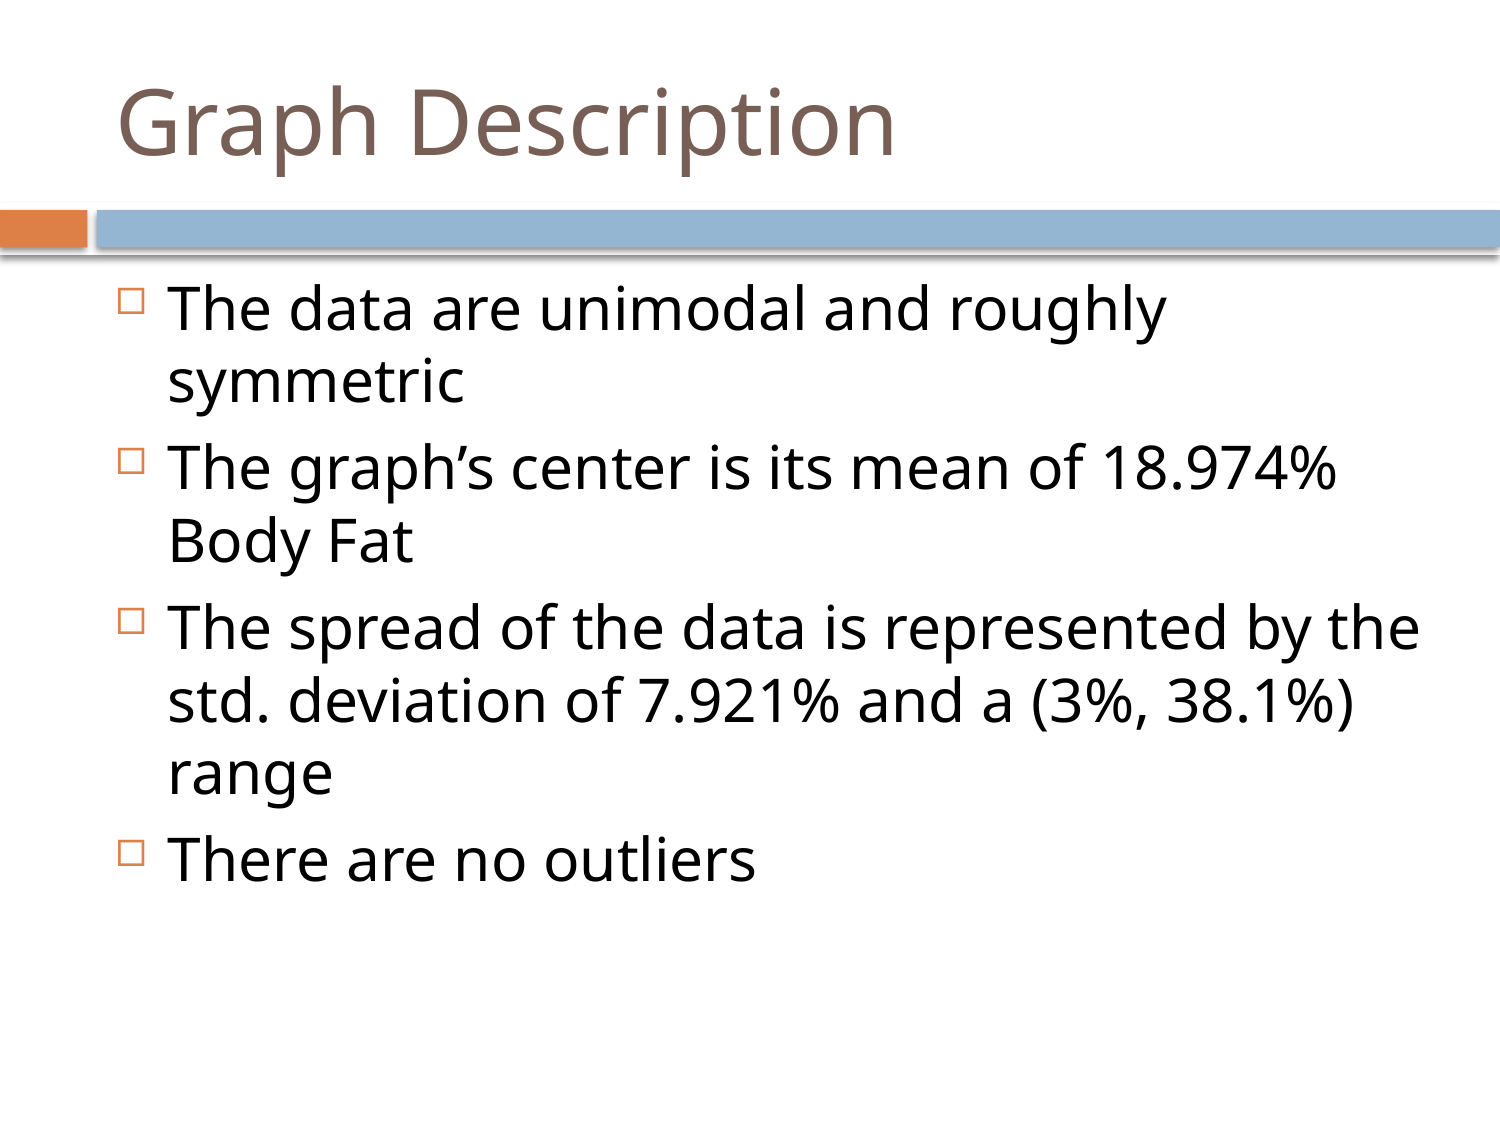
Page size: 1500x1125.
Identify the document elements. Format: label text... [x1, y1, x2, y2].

title Graph Description [100, 37, 1438, 200]
list The data are unimodal and roughly symmetric The graph’s center is its mean of 18.974% Body Fat The spread of the data is represented by the std. deviation of 7.921% and a (3%, 38.1%) range There are no outliers [100, 262, 1438, 1000]
